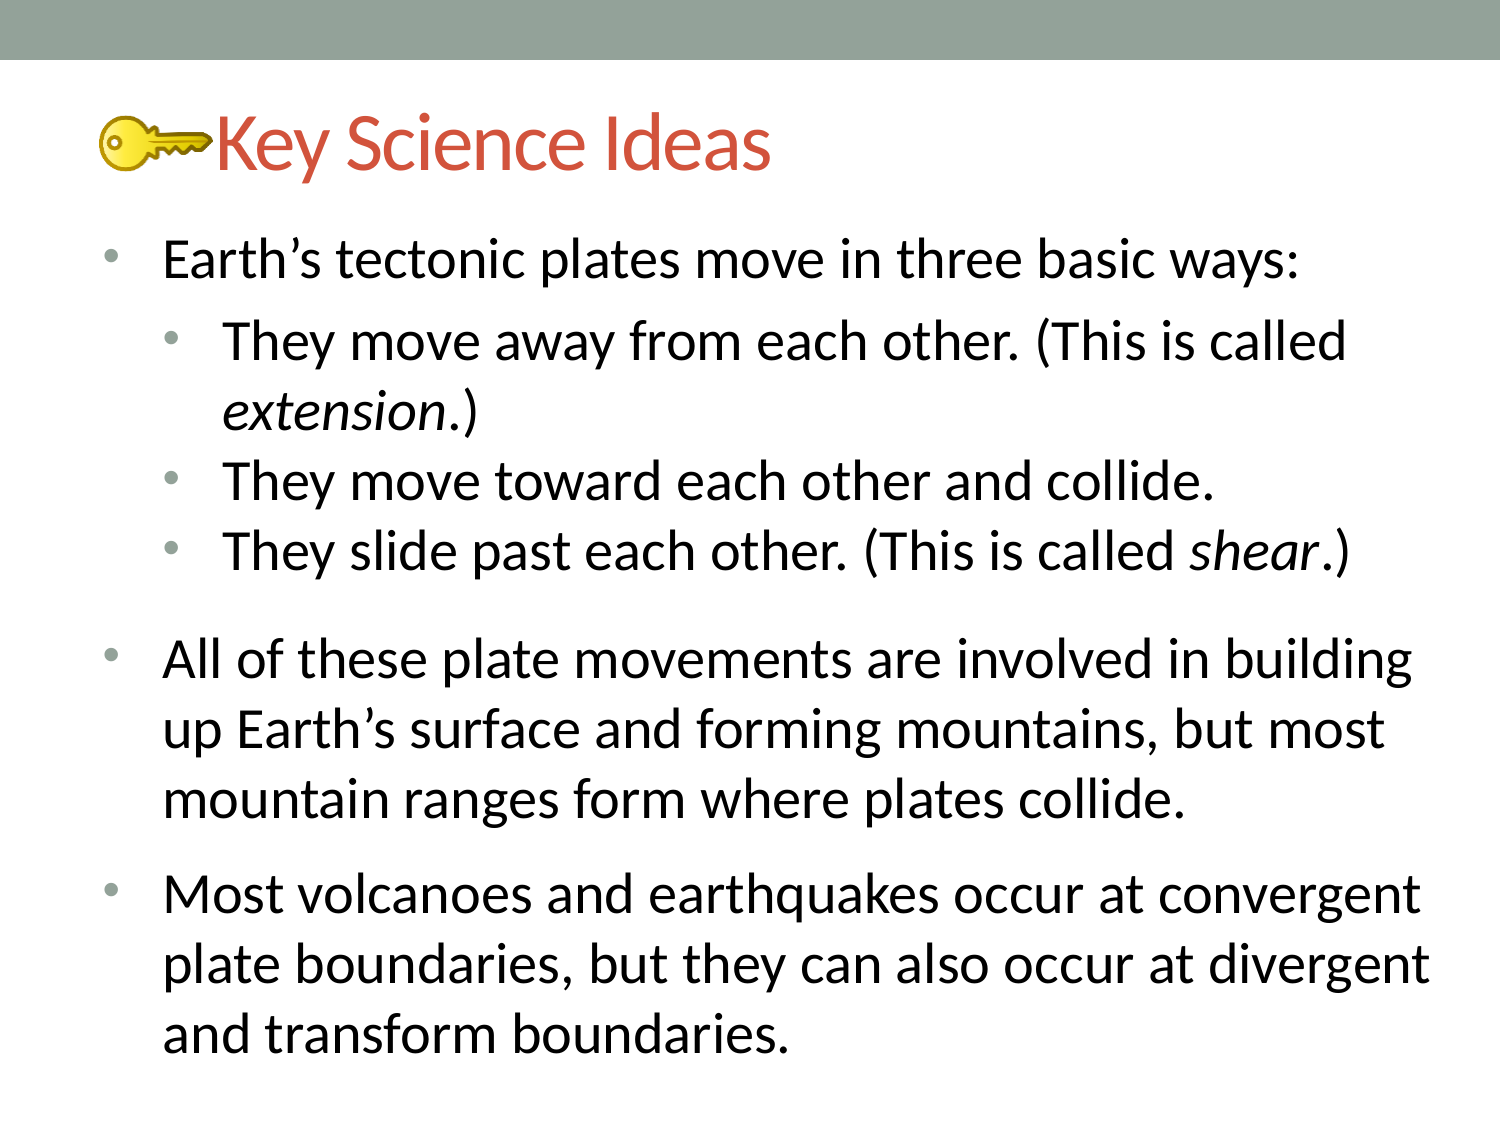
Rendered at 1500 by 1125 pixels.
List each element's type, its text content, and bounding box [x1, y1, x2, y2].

text_box Earth’s tectonic plates move in three basic ways: They move away from each other. (This is called extension.) They move toward each other and collide. They slide past each other. (This is called shear.) All of these plate movements are involved in building up Earth’s surface and forming mountains, but most mountain ranges form where plates collide. Most volcanoes and earthquakes occur at convergent plate boundaries, but they can also occur at divergent and transform boundaries. [87, 212, 1463, 1063]
picture [99, 87, 213, 201]
title Key Science Ideas [87, 62, 1450, 212]
